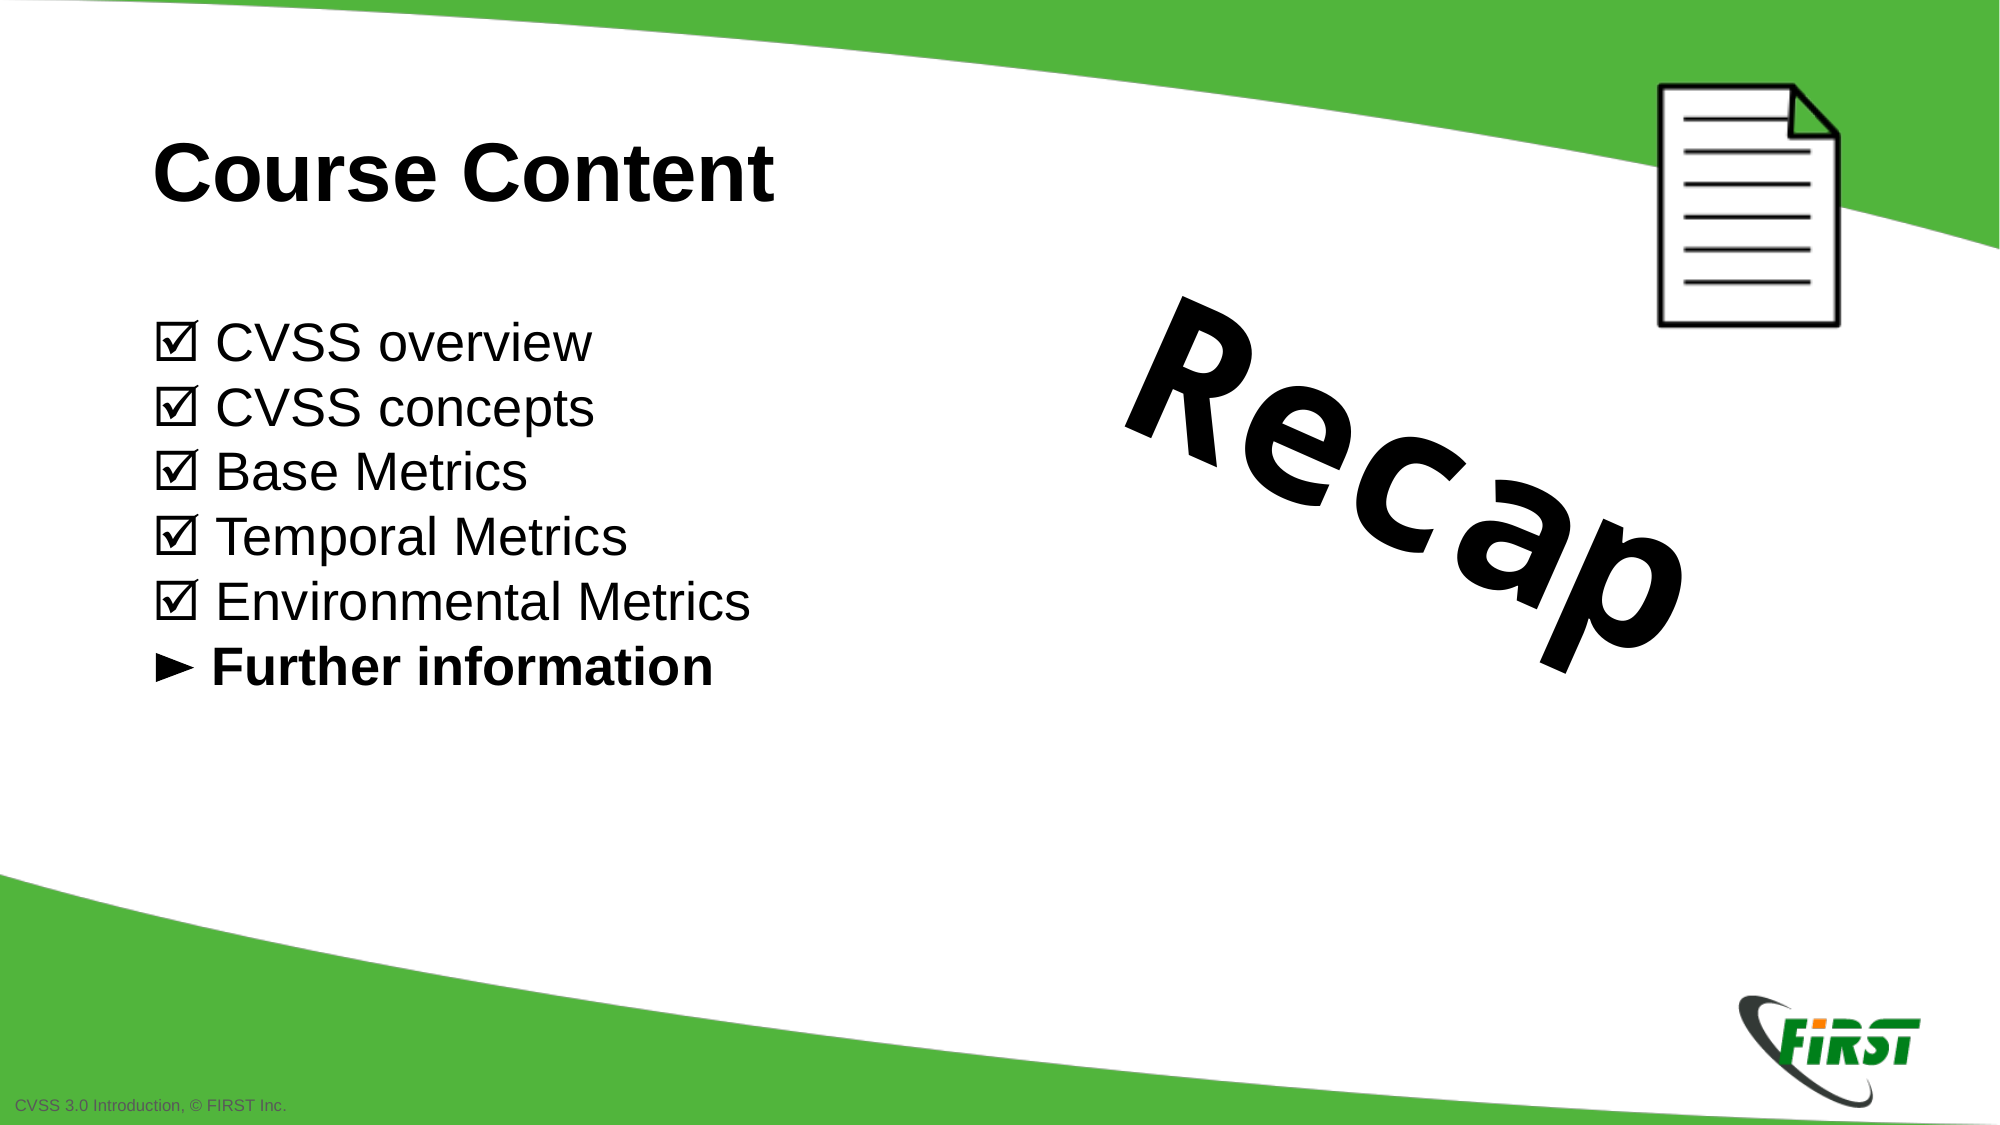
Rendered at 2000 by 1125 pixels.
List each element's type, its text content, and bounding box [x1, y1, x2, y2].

text_box Recap [1071, 224, 2000, 835]
text_box ☑ CVSS overview ☑ CVSS concepts ☑ Base Metrics ☑ Temporal Metrics ☑ Environmental Metrics ► Further information [137, 299, 1863, 1014]
text_box Course Content [137, 59, 1548, 278]
picture [0, 0, 2000, 1125]
